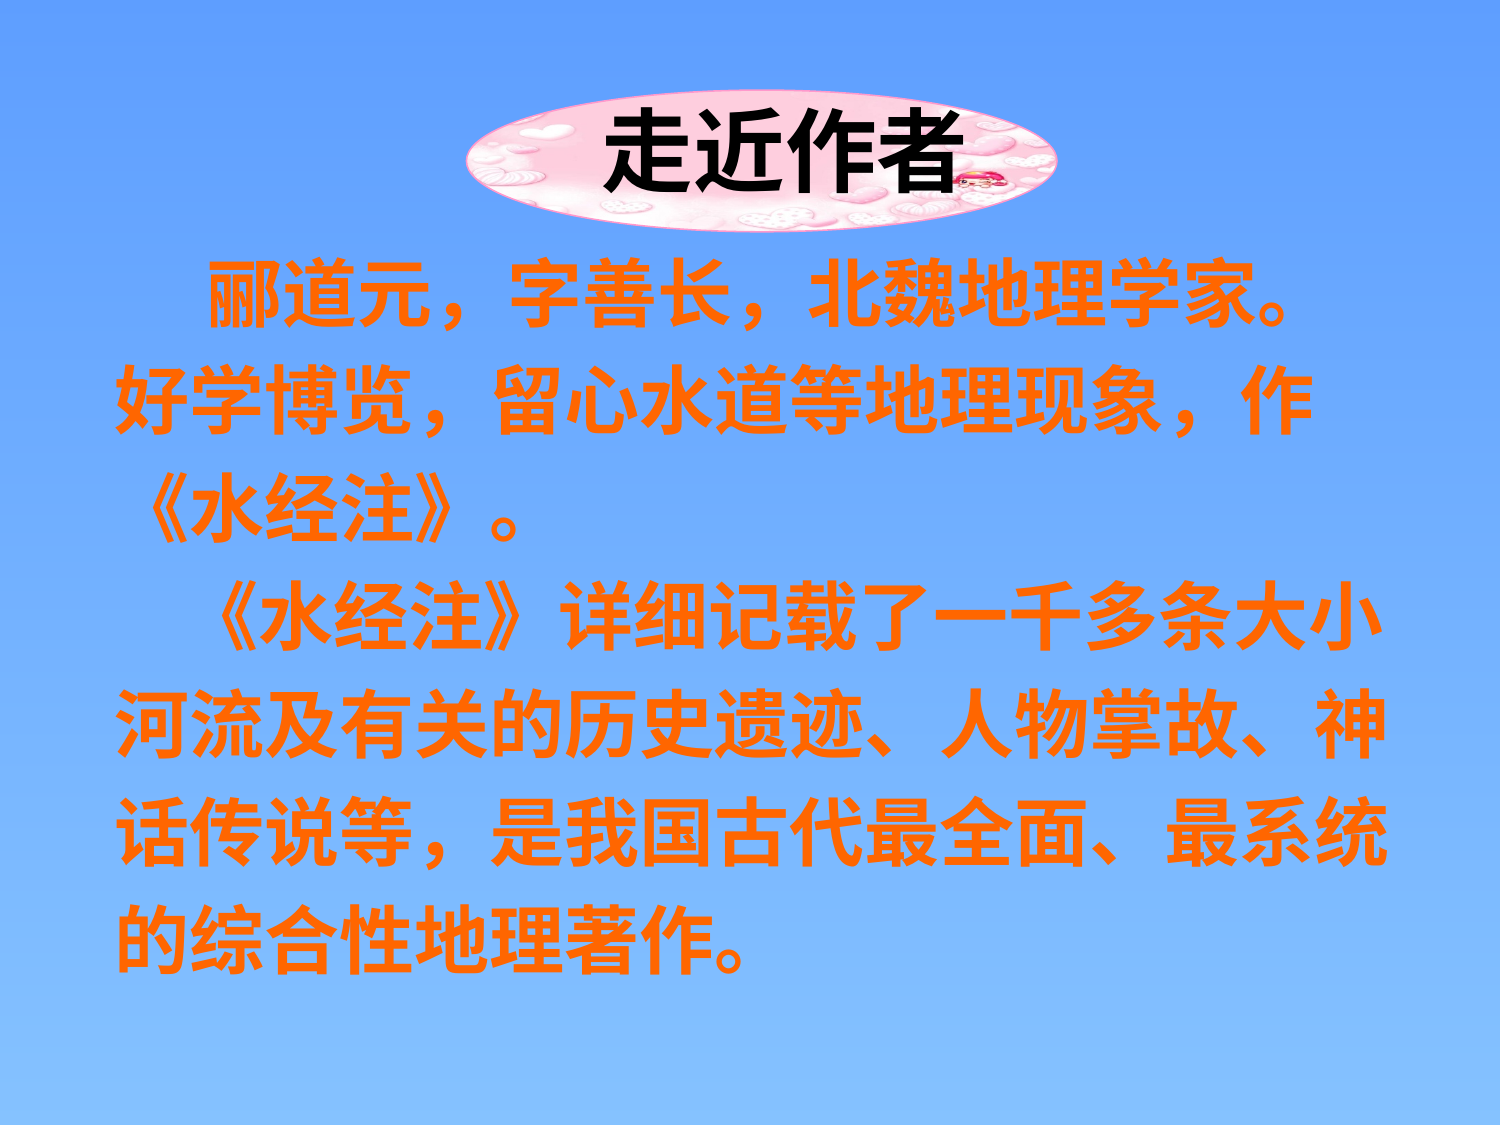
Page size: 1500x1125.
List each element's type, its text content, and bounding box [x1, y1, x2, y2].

text_box 走近作者 [587, 78, 1007, 213]
text_box 郦道元，字善长，北魏地理学家。 好学博览，留心水道等地理现象，作《水经注》。 《水经注》详细记载了一千多条大小河流及有关的历史遗迹、人物掌故、神话传说等，是我国古代最全面、最系统的综合性地理著作。 [100, 220, 1447, 992]
text_box [1007, 121, 1058, 201]
text_box [466, 103, 962, 220]
